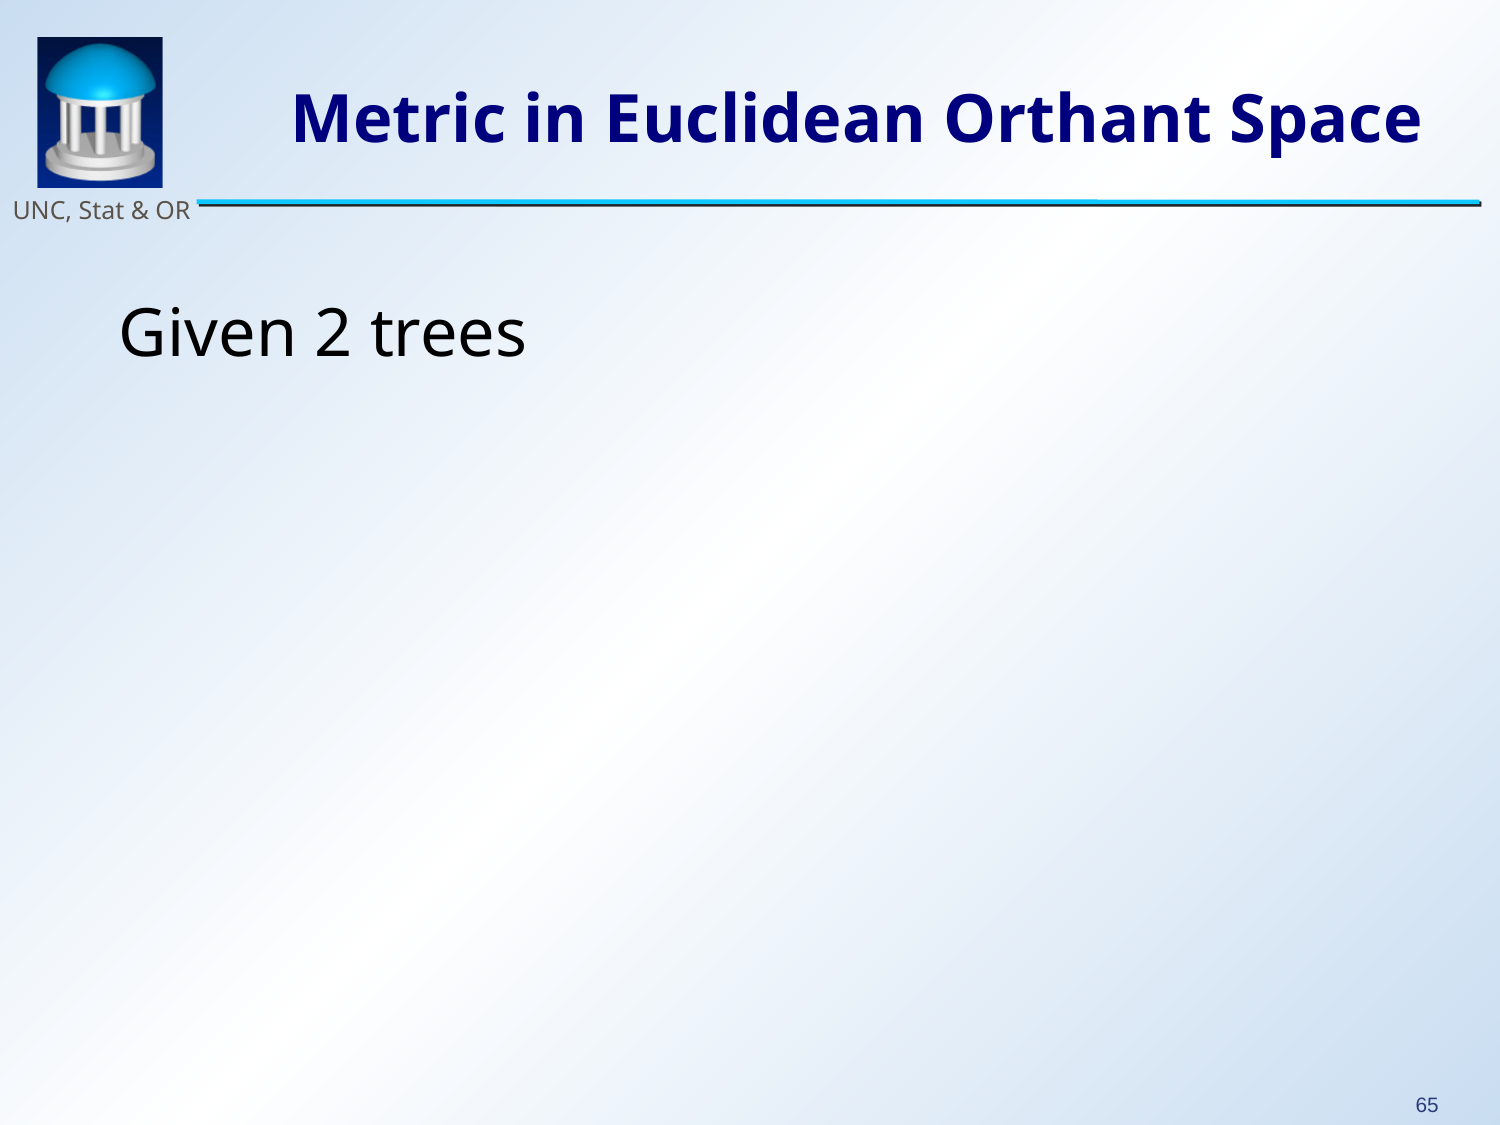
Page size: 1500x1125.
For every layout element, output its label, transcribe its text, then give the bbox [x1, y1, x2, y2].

list Given 2 trees [103, 242, 1432, 1026]
title Metric in Euclidean Orthant Space [274, 74, 1448, 156]
